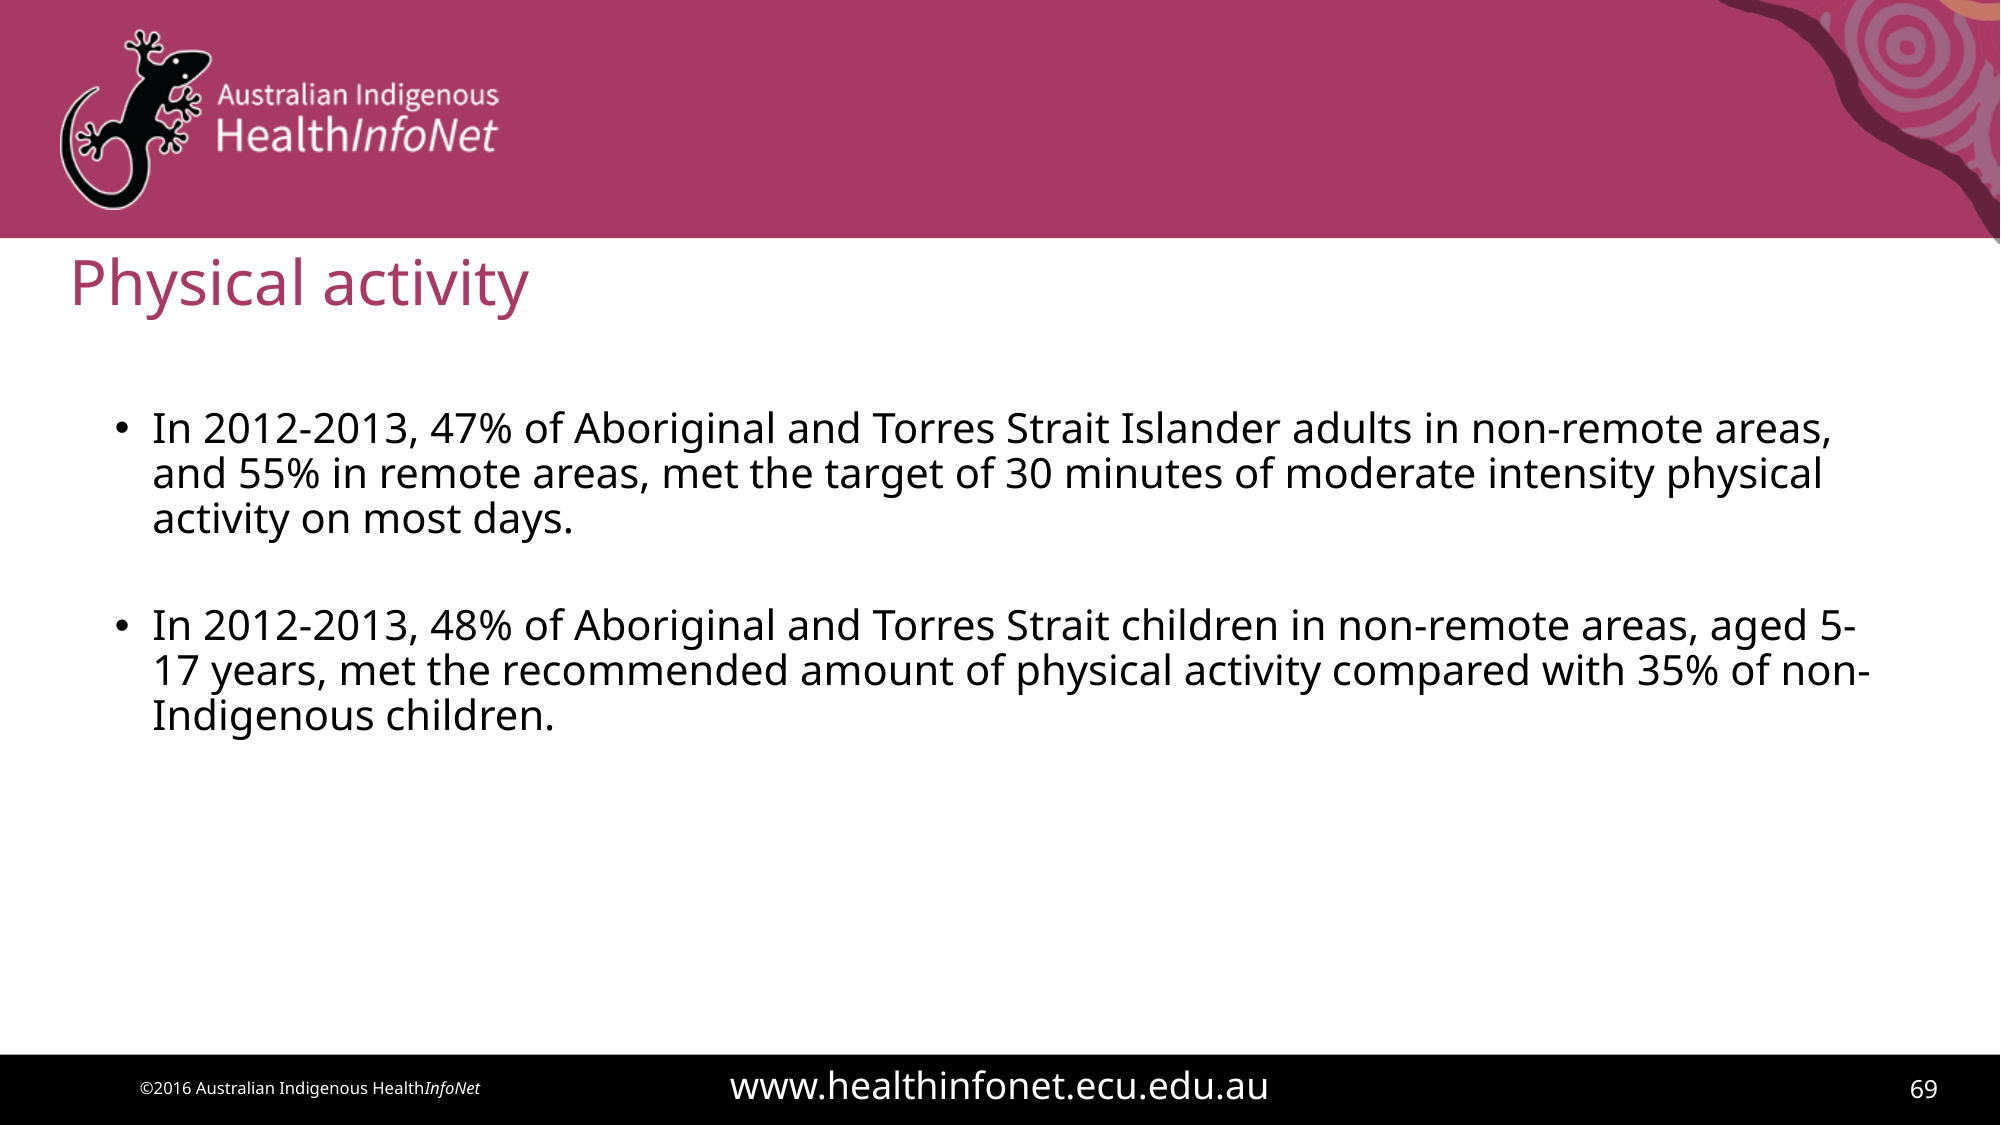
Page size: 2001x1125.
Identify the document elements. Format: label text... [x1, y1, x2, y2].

picture [1673, 0, 2000, 279]
picture [60, 29, 499, 210]
title Physical activity [55, 243, 1945, 327]
list In 2012-2013, 47% of Aboriginal and Torres Strait Islander adults in non-remote areas, and 55% in remote areas, met the target of 30 minutes of moderate intensity physical activity on most days. In 2012-2013, 48% of Aboriginal and Torres Strait children in non-remote areas, aged 5-17 years, met the recommended amount of physical activity compared with 35% of non-Indigenous children. [99, 399, 1900, 1050]
